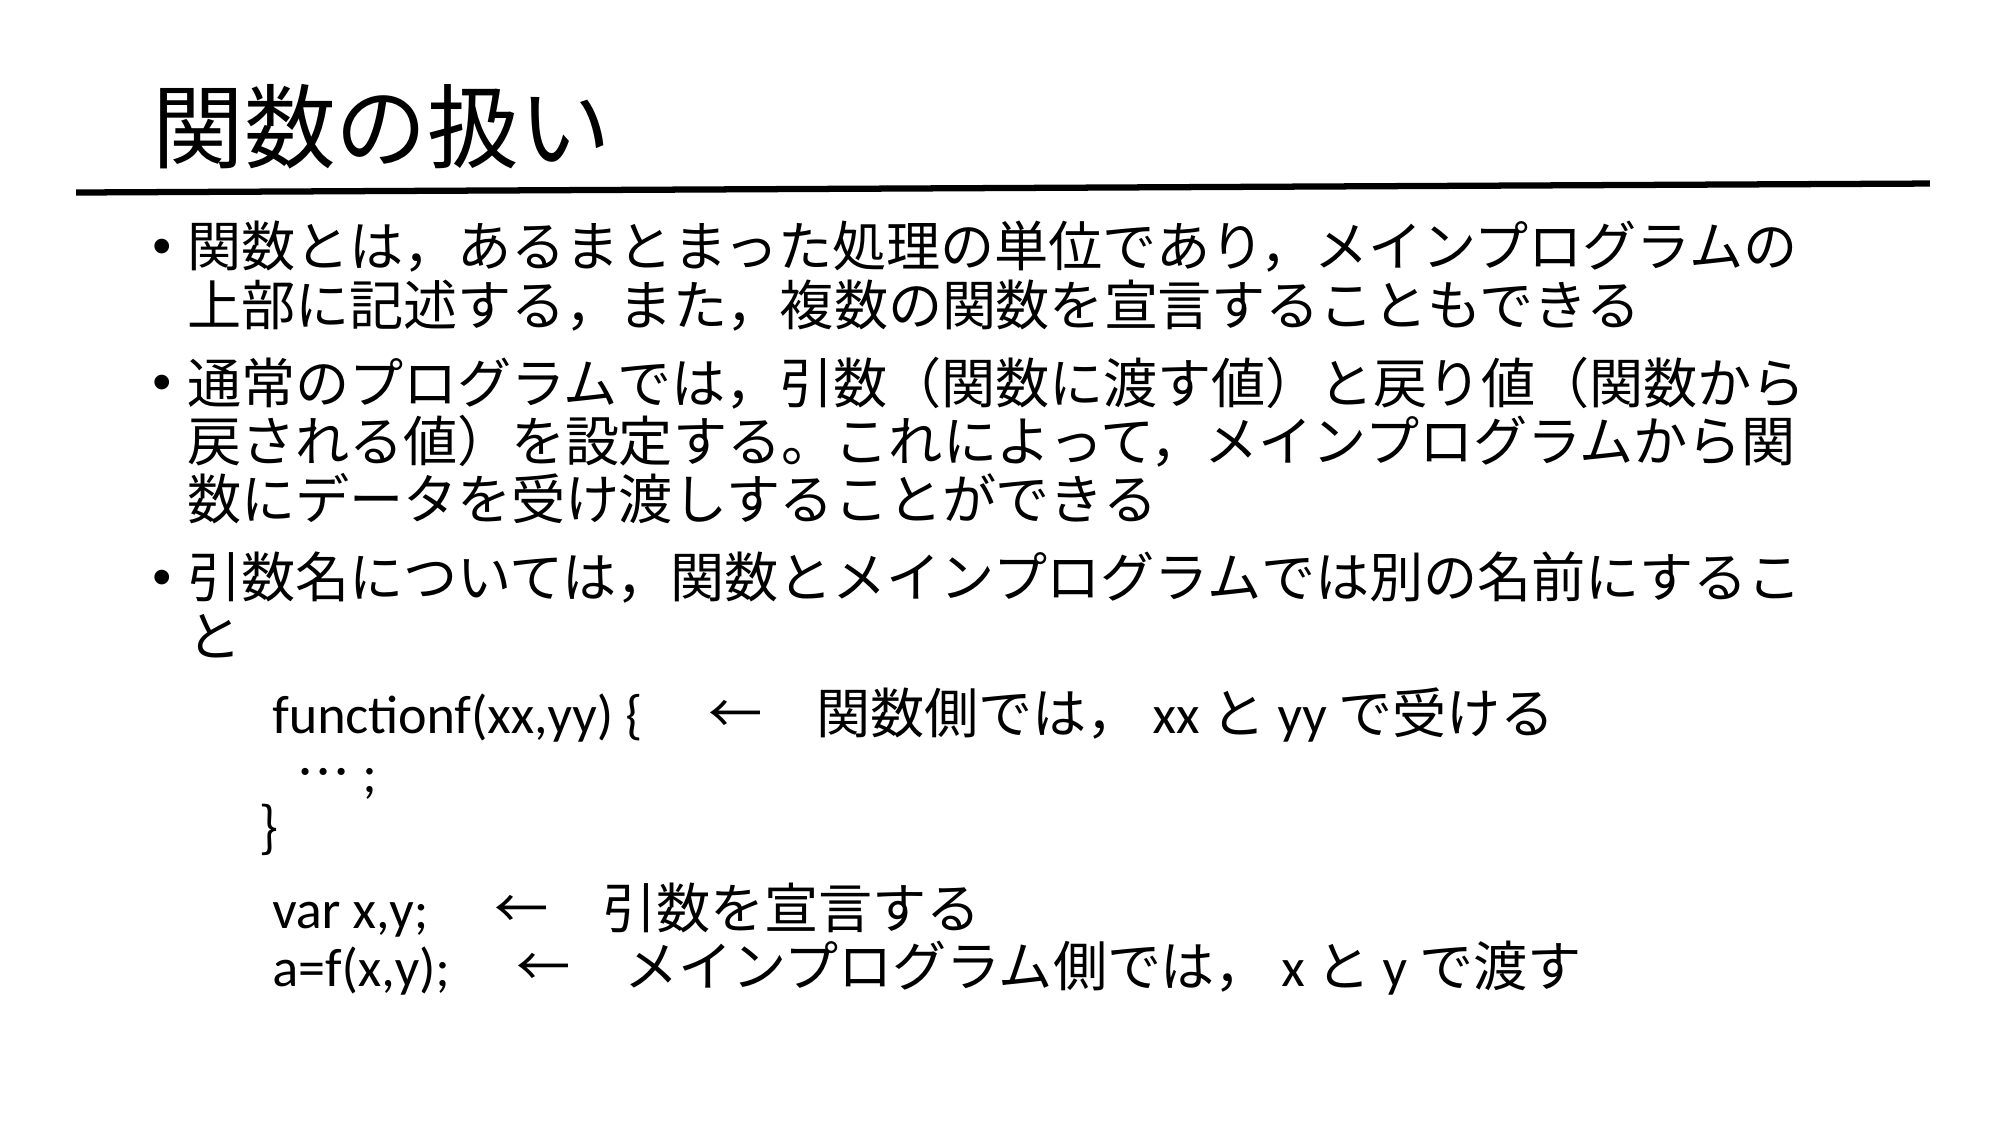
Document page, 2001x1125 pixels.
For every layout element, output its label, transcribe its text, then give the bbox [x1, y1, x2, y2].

list 関数とは，あるまとまった処理の単位であり，メインプログラムの上部に記述する，また，複数の関数を宣言することもできる 通常のプログラムでは，引数（関数に渡す値）と戻り値（関数から戻される値）を設定する。これによって，メインプログラムから関数にデータを受け渡しすることができる 引数名については，関数とメインプログラムでは別の名前にすること functionf(xx,yy) { ← 関数側では，xxとyyで受ける …; ｝ var x,y; ← 引数を宣言する a=f(x,y); ← メインプログラム側では，xとyで渡す [137, 212, 1863, 1014]
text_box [76, 183, 1930, 193]
title 関数の扱い [137, 193, 1863, 204]
title 関数の扱い [137, 59, 1863, 183]
